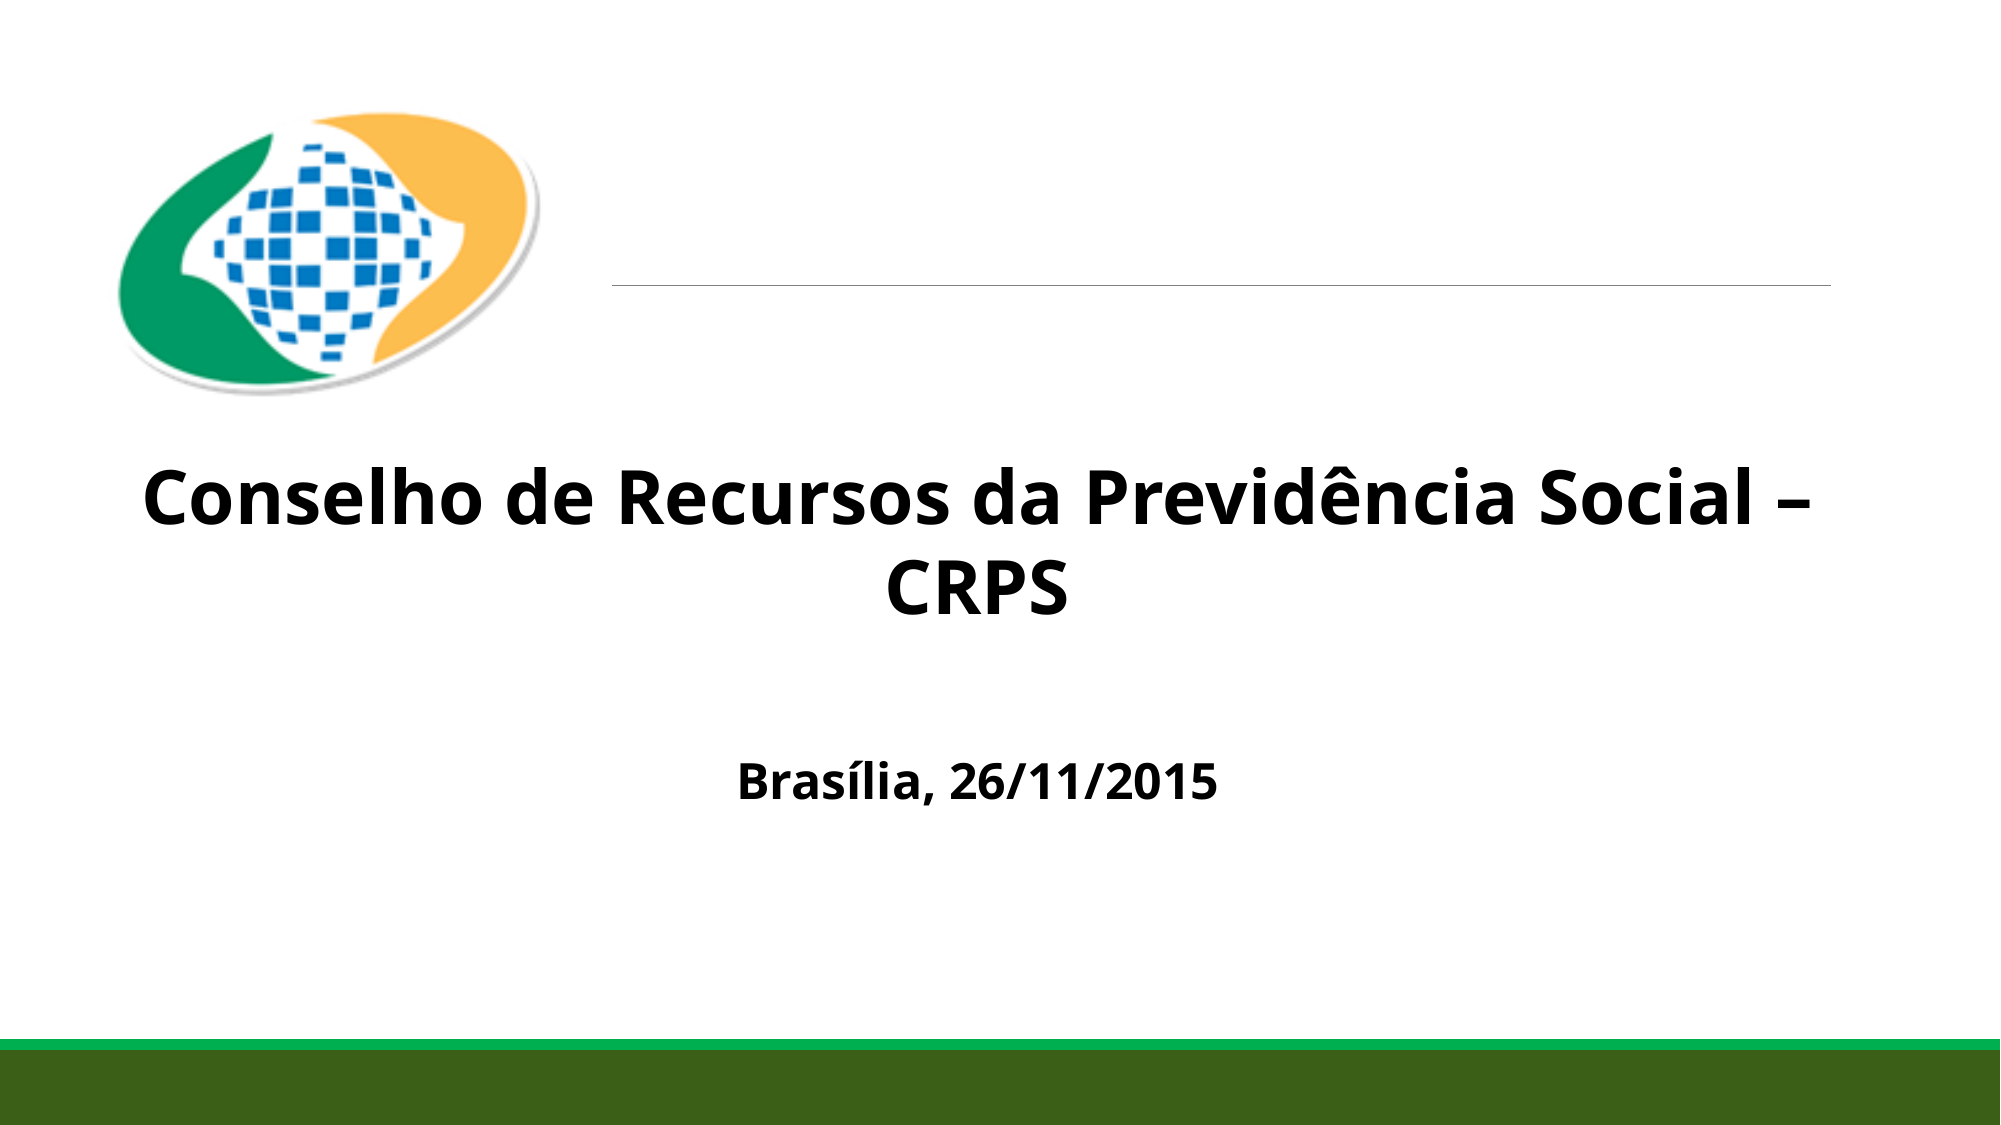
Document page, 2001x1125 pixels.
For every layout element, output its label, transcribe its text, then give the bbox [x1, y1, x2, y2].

picture [76, 108, 613, 462]
text_box Conselho de Recursos da Previdência Social – CRPS Brasília, 26/11/2015 [105, 442, 1850, 818]
